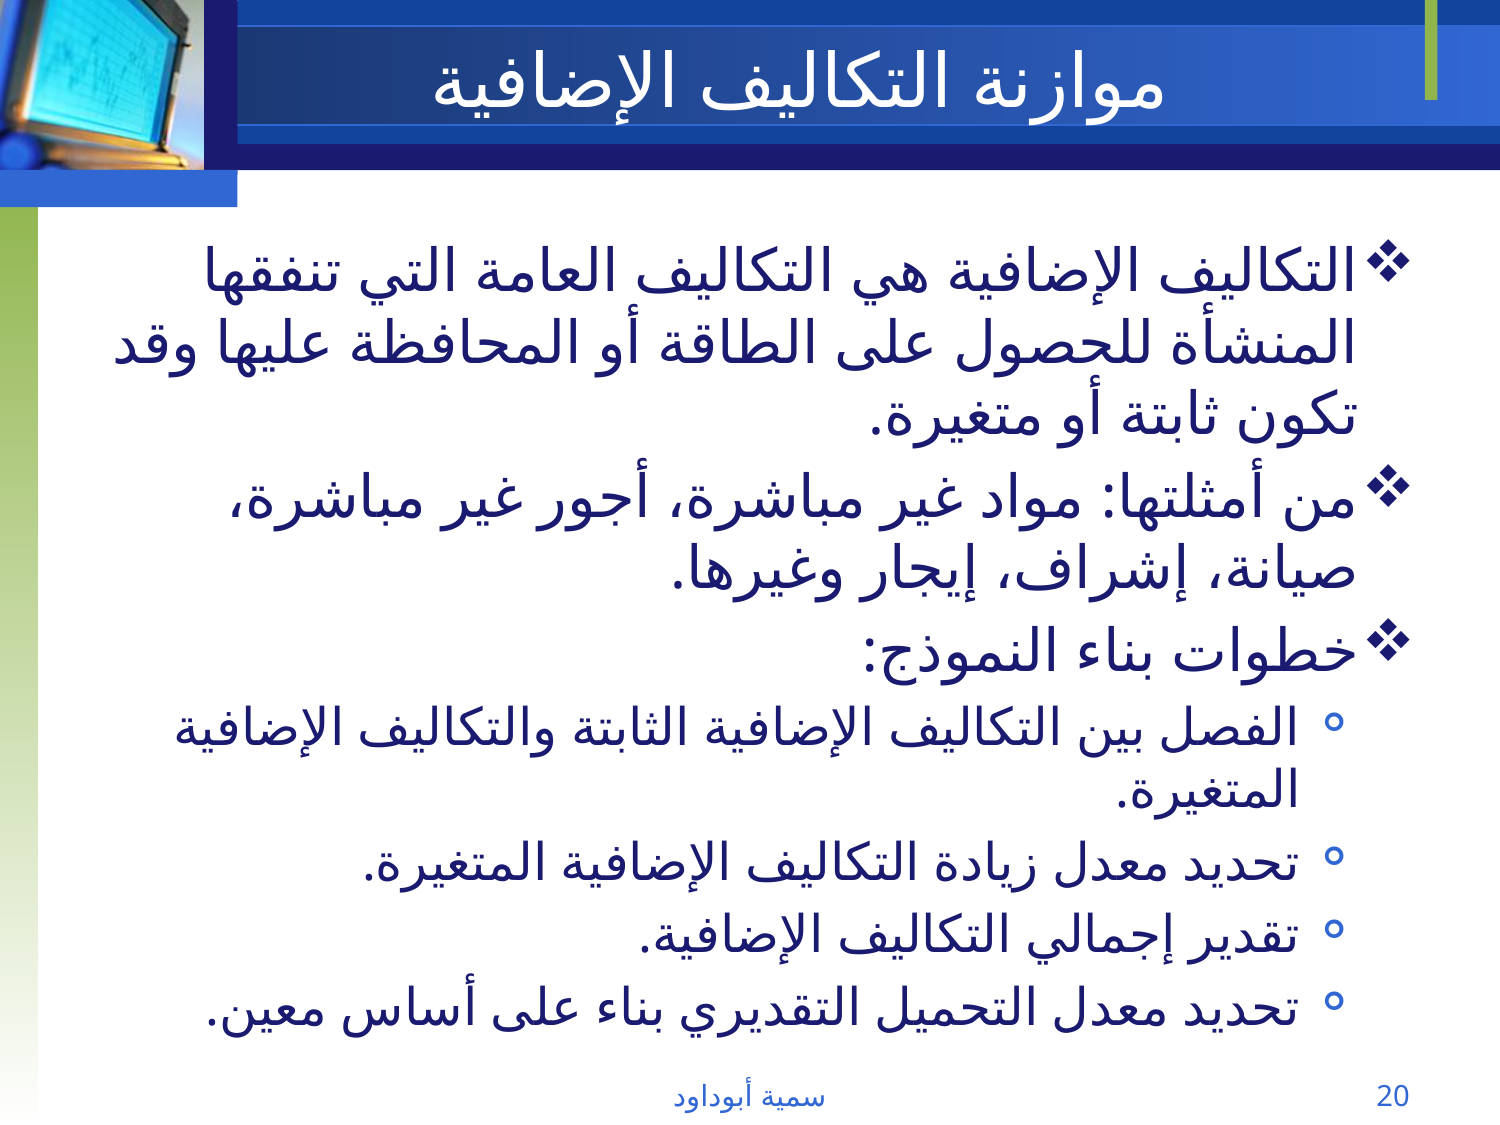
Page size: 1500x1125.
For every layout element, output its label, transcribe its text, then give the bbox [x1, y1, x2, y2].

slide_number 20 [1074, 1069, 1426, 1111]
title موازنة التكاليف الإضافية [237, 33, 1363, 122]
picture [0, 0, 204, 169]
list التكاليف الإضافية هي التكاليف العامة التي تنفقها المنشأة للحصول على الطاقة أو المحافظة عليها وقد تكون ثابتة أو متغيرة. من أمثلتها: مواد غير مباشرة، أجور غير مباشرة، صيانة، إشراف، إيجار وغيرها. خطوات بناء النموذج: الفصل بين التكاليف الإضافية الثابتة والتكاليف الإضافية المتغيرة. تحديد معدل زيادة التكاليف الإضافية المتغيرة. تقدير إجمالي التكاليف الإضافية. تحديد معدل التحميل التقديري بناء على أساس معين. [74, 224, 1426, 1050]
footer سمية أبوداود [512, 1069, 988, 1111]
